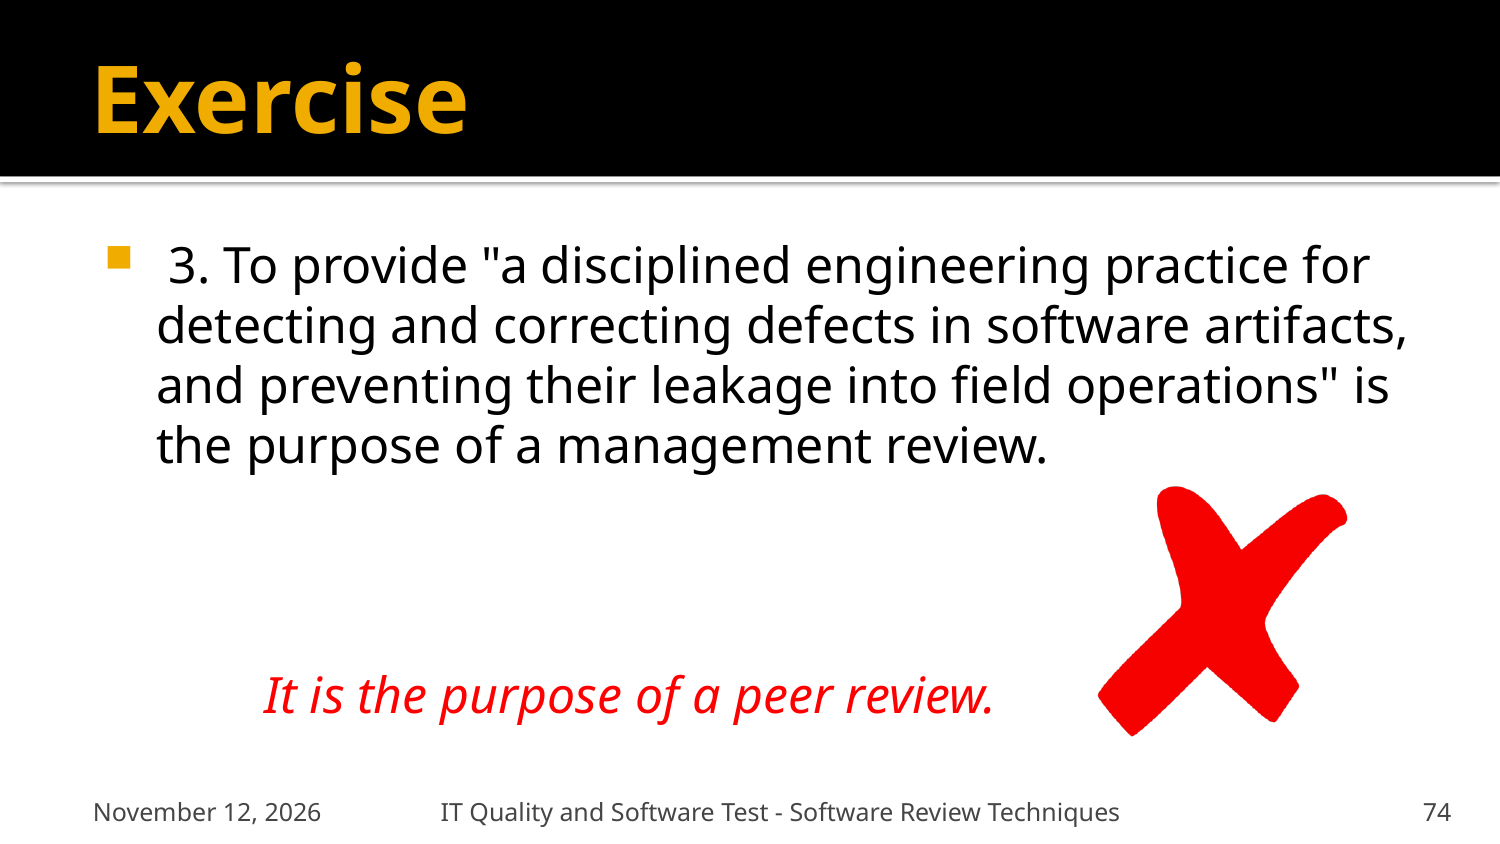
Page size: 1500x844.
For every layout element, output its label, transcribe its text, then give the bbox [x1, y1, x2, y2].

title Exercise [75, 19, 1425, 174]
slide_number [75, 796, 425, 831]
slide_number 74 [1345, 796, 1467, 831]
text_box It is the purpose of a peer review. [249, 655, 1012, 731]
picture [1096, 484, 1349, 737]
list 3. To provide "a disciplined engineering practice for detecting and correcting defects in software artifacts, and preventing their leakage into field operations" is the purpose of a management review. [75, 218, 1425, 788]
footer IT Quality and Software Test - Software Review Techniques [433, 796, 1337, 831]
